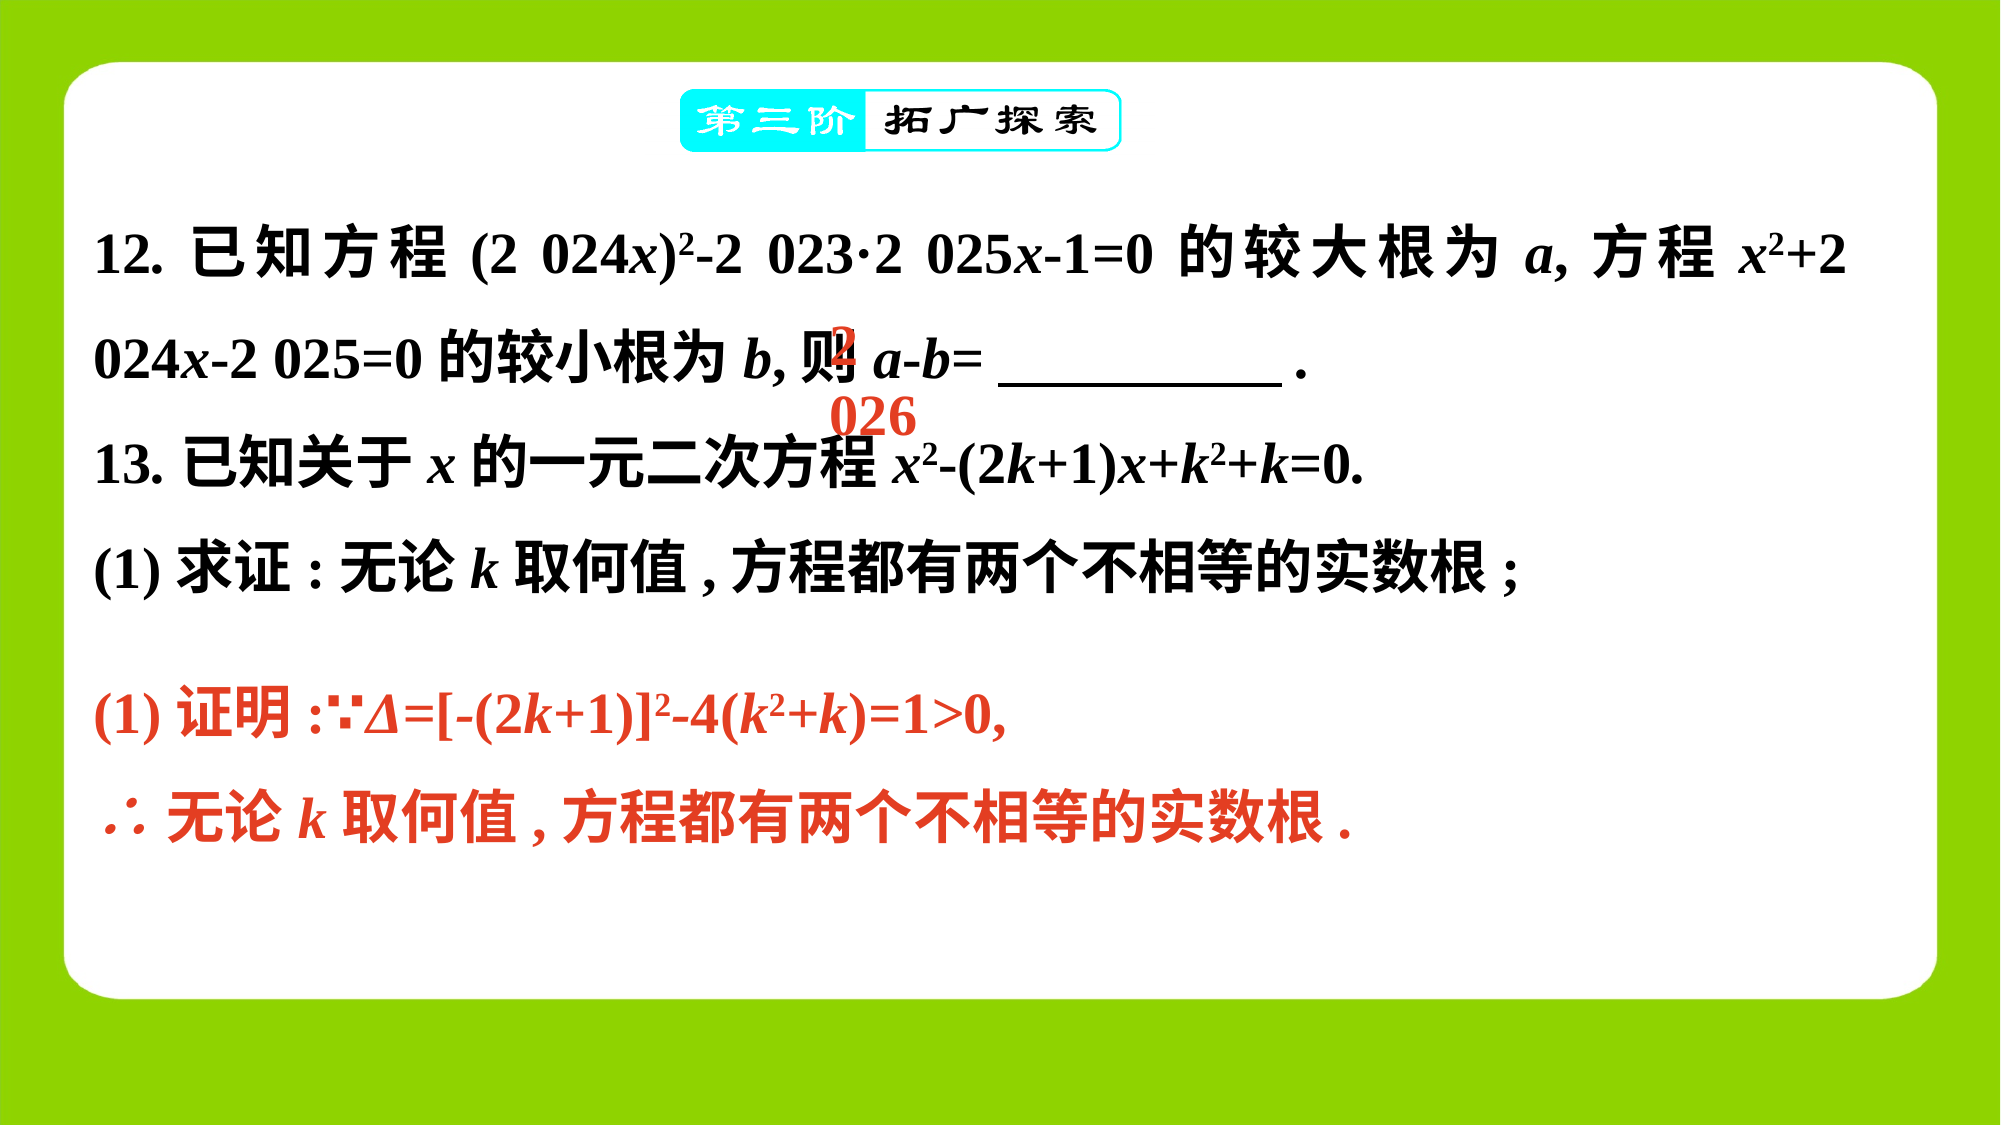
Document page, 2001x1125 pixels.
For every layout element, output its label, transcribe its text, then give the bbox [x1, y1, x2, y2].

text_box (1)证明:∵Δ=[-(2k+1)]2-4(k2+k)=1>0, ∴无论k取何值,方程都有两个不相等的实数根. [78, 633, 1355, 858]
text_box 2 026 [815, 299, 986, 525]
text_box 12.已知方程(2 024x)2-2 023·2 025x-1=0的较大根为a,方程x2+2 024x-2 025=0的较小根为b,则a-b= . 13.已知关于x的一元二次方程x2-(2k+1)x+k2+k=0. (1)求证:无论k取何值,方程都有两个不相等的实数根; [78, 172, 1863, 608]
picture [0, 0, 2001, 1125]
